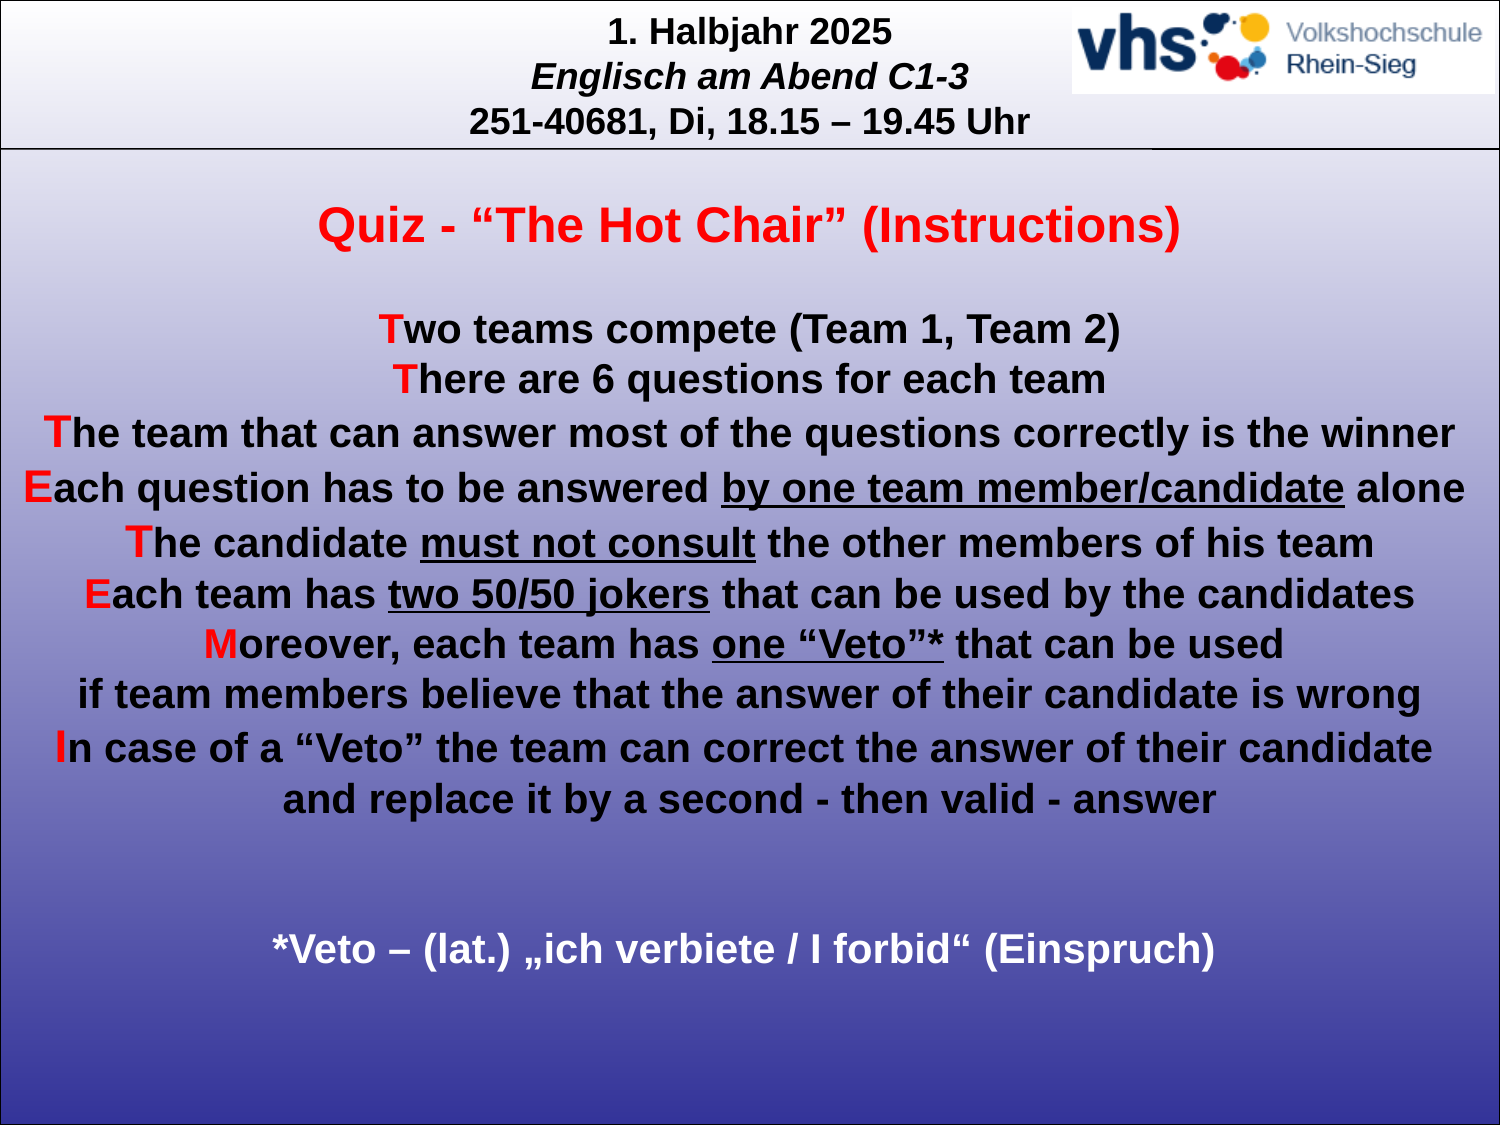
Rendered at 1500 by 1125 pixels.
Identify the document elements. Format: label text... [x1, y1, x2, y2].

title Quiz - “The Hot Chair” (Instructions) Two teams compete (Team 1, Team 2) There are 6 questions for each team The team that can answer most of the questions correctly is the winner Each question has to be answered by one team member/candidate alone The candidate must not consult the other members of his team Each team has two 50/50 jokers that can be used by the candidates Moreover, each team has one “Veto”* that can be used if team members believe that the answer of their candidate is wrong In case of a “Veto” the team can correct the answer of their candidate and replace it by a second - then valid - answer *Veto – (lat.) „ich verbiete / I forbid“ (Einspruch) [0, 184, 1500, 1125]
picture [1072, 7, 1495, 94]
